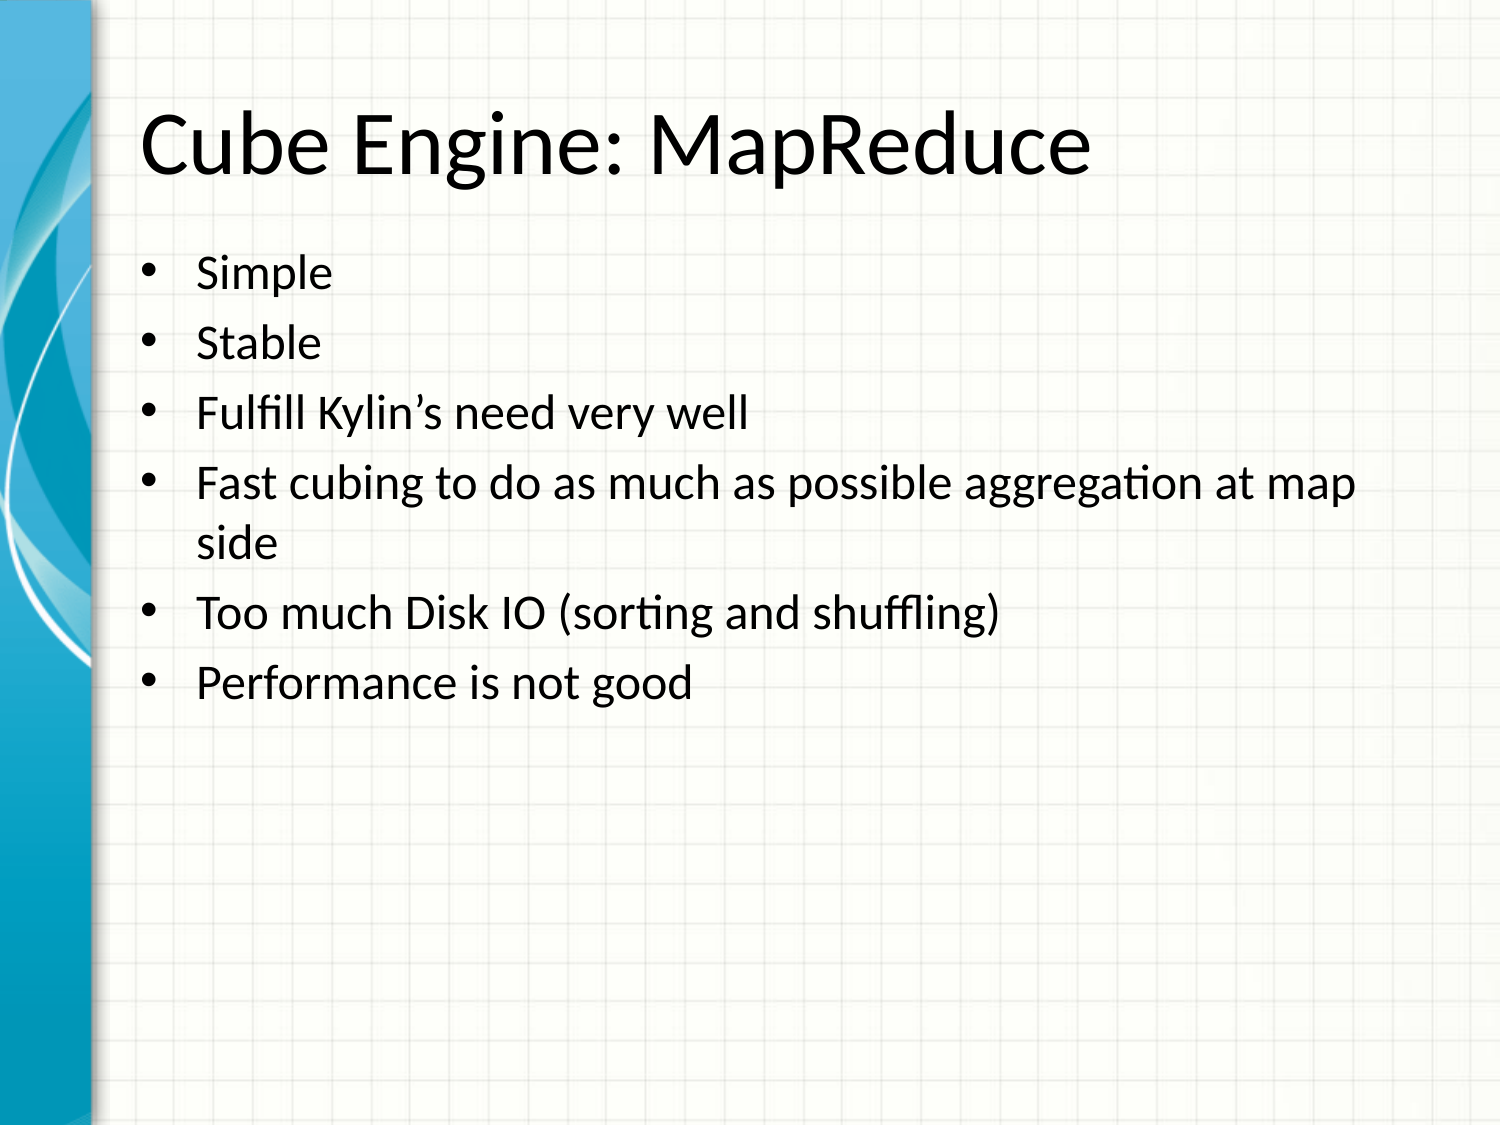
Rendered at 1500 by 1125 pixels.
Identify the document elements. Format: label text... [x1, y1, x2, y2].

picture [0, 0, 1500, 1125]
list Simple Stable Fulfill Kylin’s need very well Fast cubing to do as much as possible aggregation at map side Too much Disk IO (sorting and shuffling) Performance is not good [125, 231, 1450, 1013]
title Cube Engine: MapReduce [125, 44, 1450, 231]
